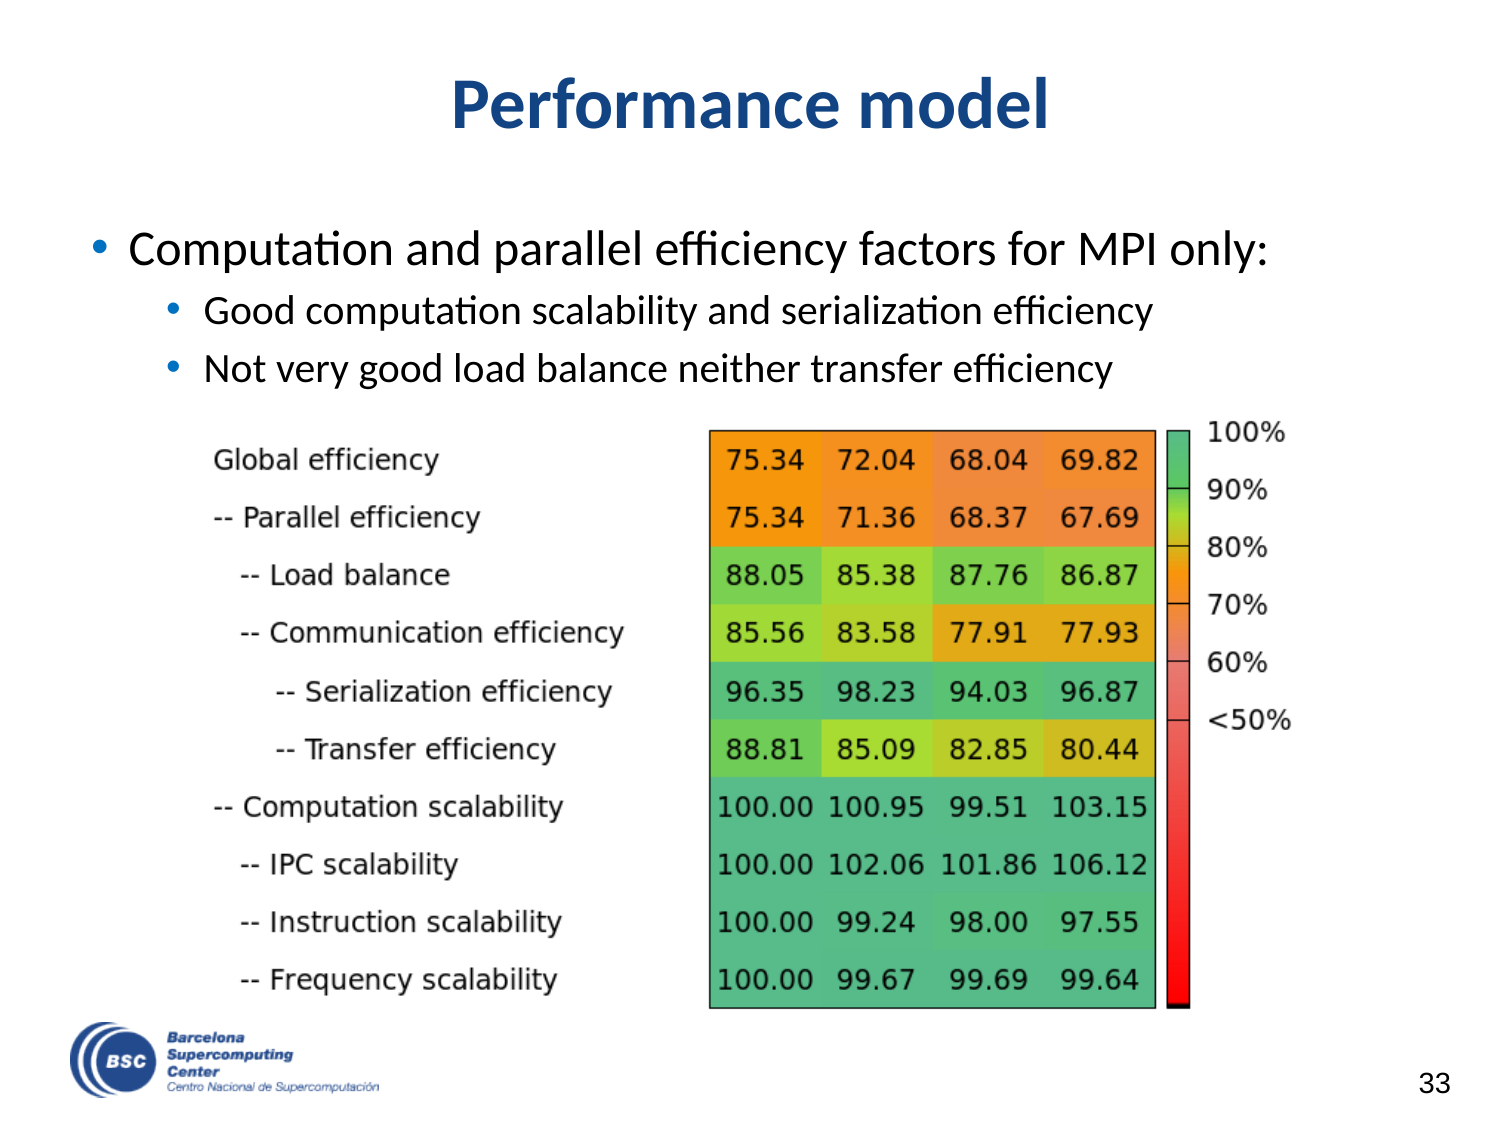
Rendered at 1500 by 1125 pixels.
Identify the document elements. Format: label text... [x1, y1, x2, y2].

list Computation and parallel efficiency factors for MPI only: Good computation scalability and serialization efficiency Not very good load balance neither transfer efficiency [76, 199, 1427, 993]
slide_number ‹#› [1403, 1038, 1494, 1125]
picture [205, 413, 1297, 1016]
picture [70, 1022, 379, 1098]
title Performance model [76, 35, 1427, 174]
